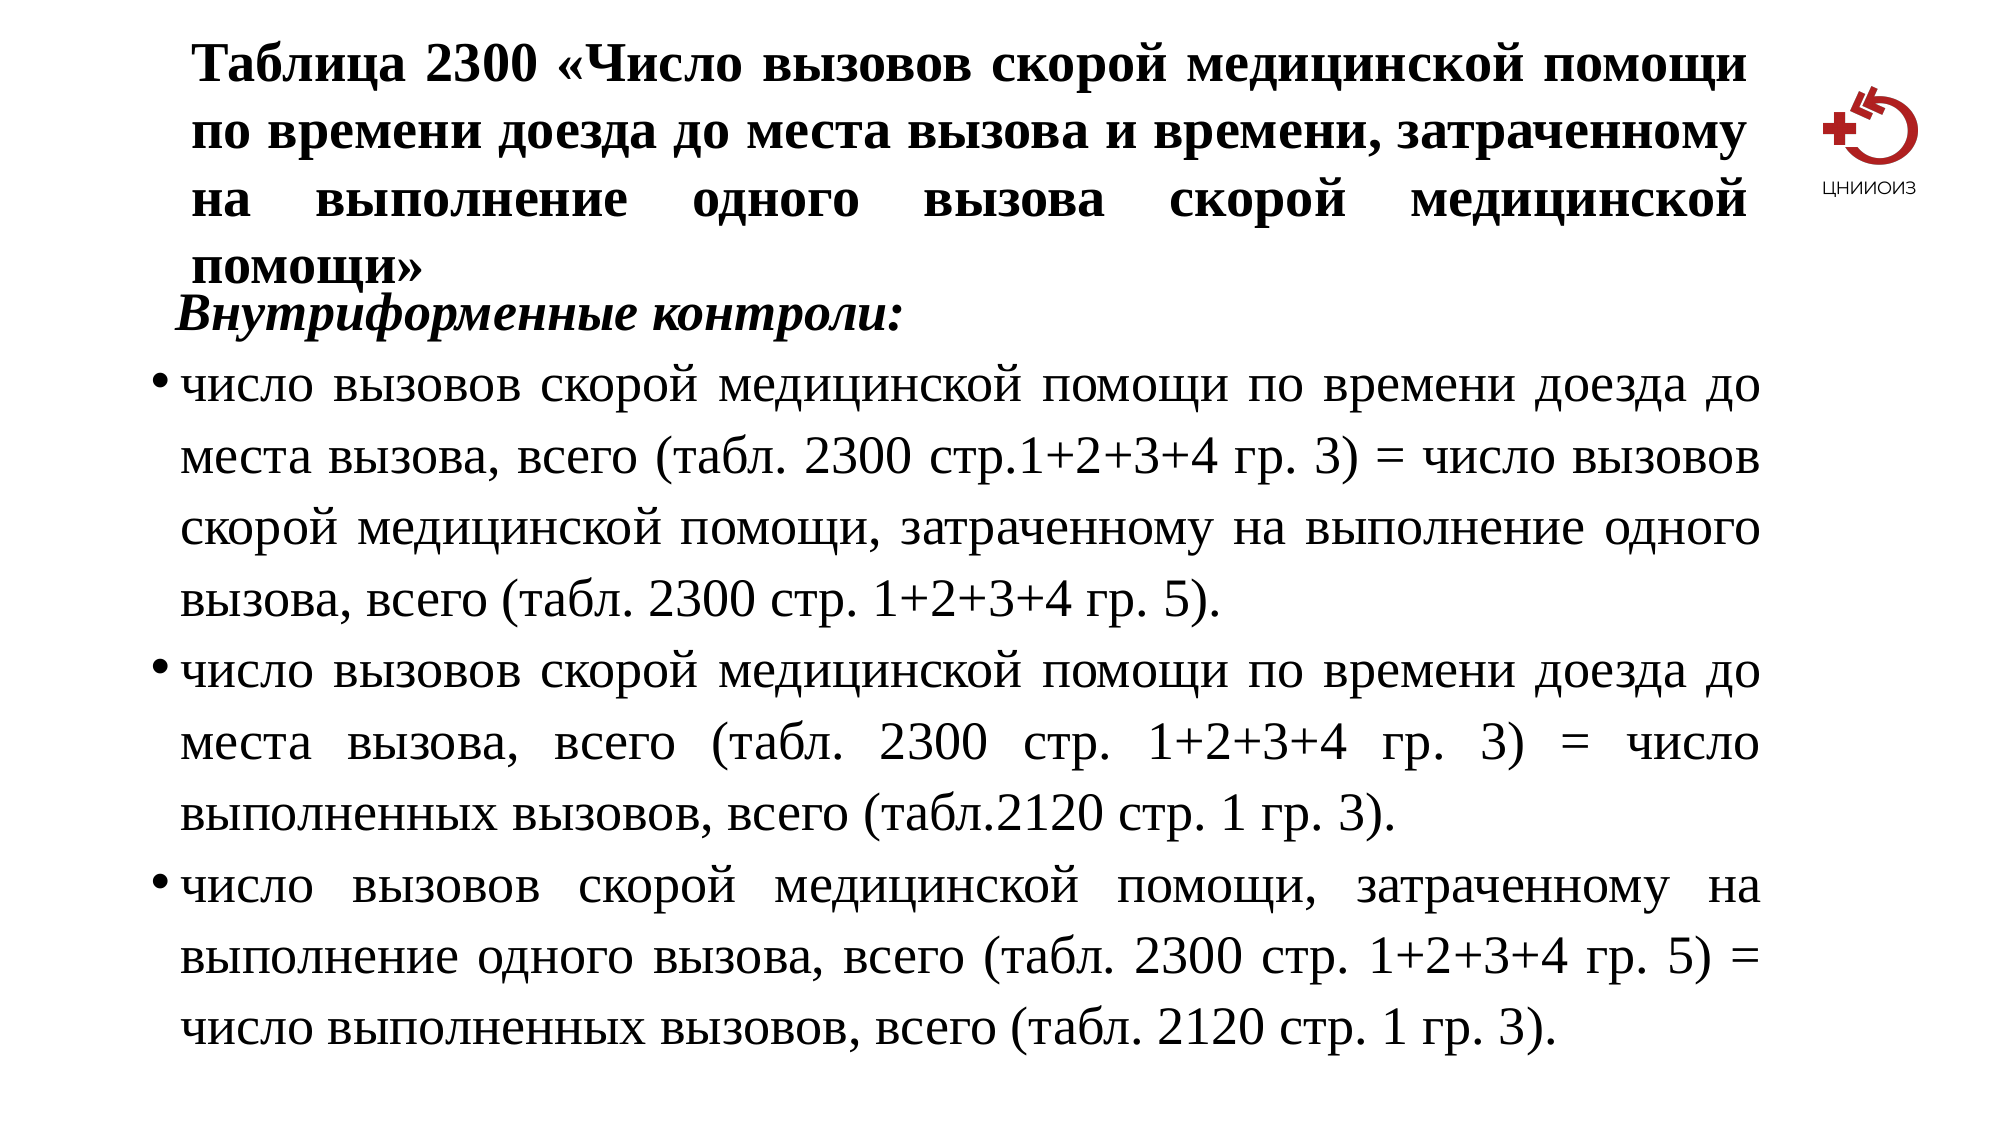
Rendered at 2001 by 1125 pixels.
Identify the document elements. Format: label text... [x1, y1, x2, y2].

list Внутриформенные контроли: число вызовов скорой медицинской помощи по времени доезда до места вызова, всего (табл. 2300 стр.1+2+3+4 гр. 3) = число вызовов скорой медицинской помощи, затраченному на выполнение одного вызова, всего (табл. 2300 стр. 1+2+3+4 гр. 5). число вызовов скорой медицинской помощи по времени доезда до места вызова, всего (табл. 2300 стр. 1+2+3+4 гр. 3) = число выполненных вызовов, всего (табл.2120 стр. 1 гр. 3). число вызовов скорой медицинской помощи, затраченному на выполнение одного вызова, всего (табл. 2300 стр. 1+2+3+4 гр. 5) = число выполненных вызовов, всего (табл. 2120 стр. 1 гр. 3). [135, 268, 1778, 1084]
title Таблица 2300 «Число вызовов скорой медицинской помощи по времени доезда до места вызова и времени, затраченному на выполнение одного вызова скорой медицинской помощи» [176, 66, 1765, 254]
picture [1823, 86, 1918, 197]
